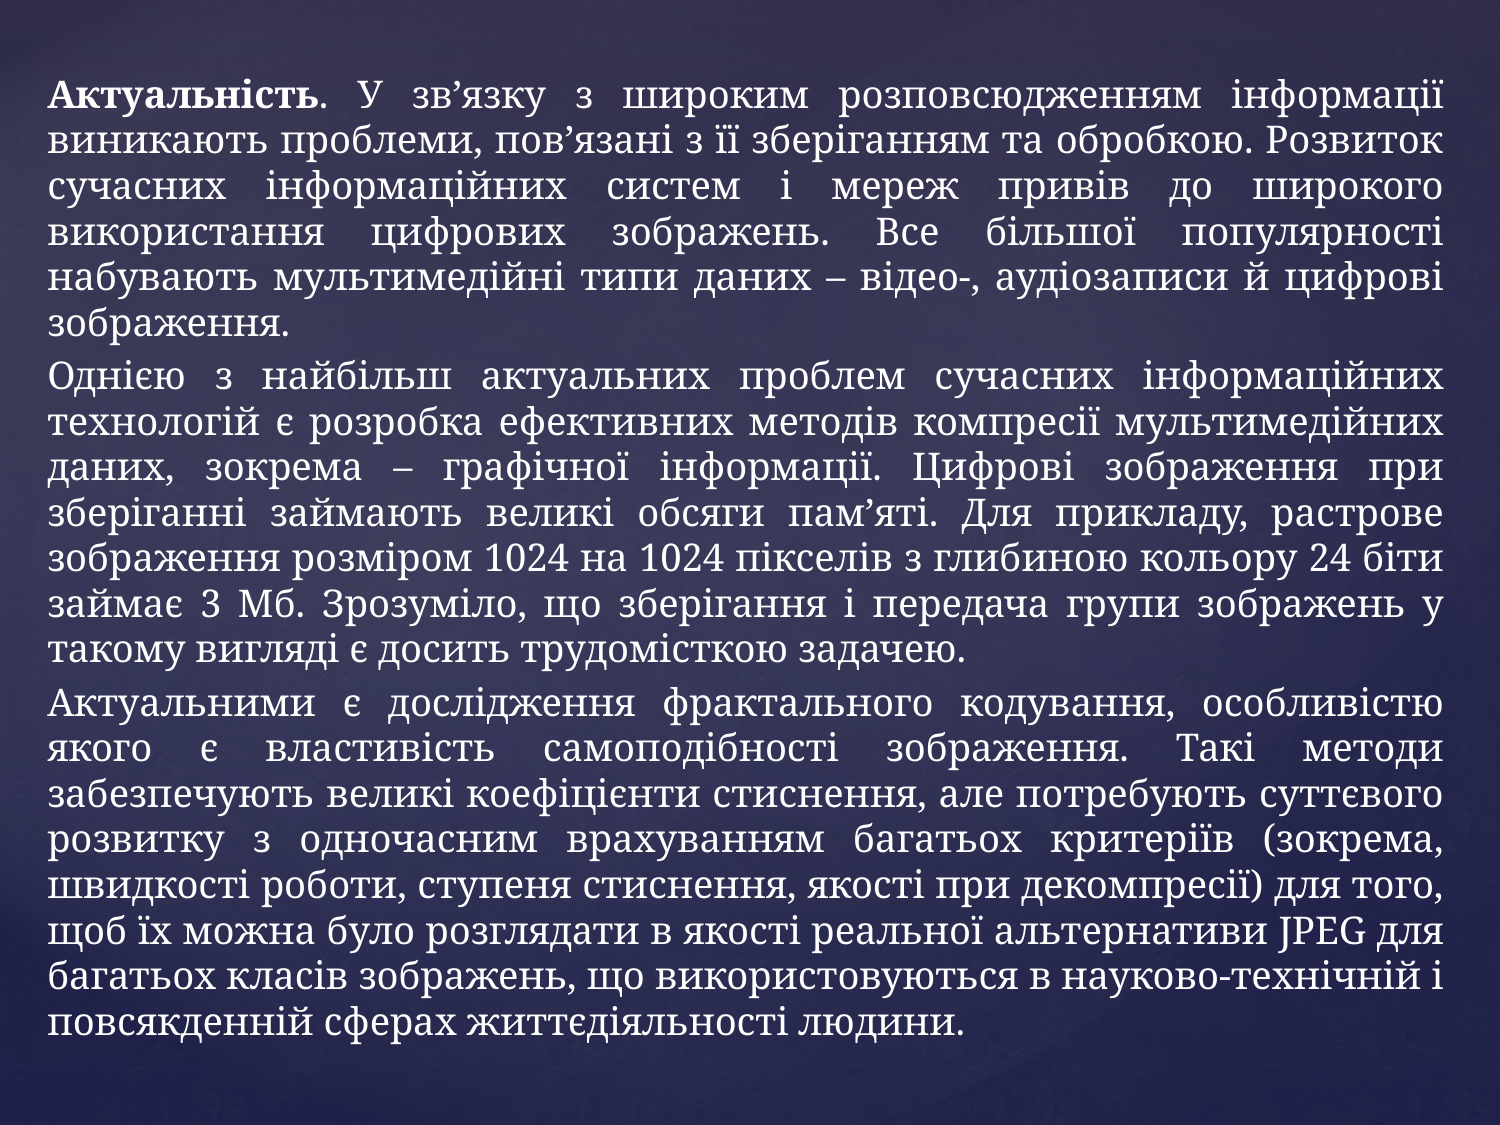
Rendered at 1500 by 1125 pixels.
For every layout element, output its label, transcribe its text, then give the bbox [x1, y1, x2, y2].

list Актуальність. У зв’язку з широким розповсюдженням інформації виникають проблеми, пов’язані з її зберіганням та обробкою. Розвиток сучасних інформаційних систем і мереж привів до широкого використання цифрових зображень. Все більшої популярності набувають мультимедійні типи даних – відео-, аудіозаписи й цифрові зображення. Однією з найбільш актуальних проблем сучасних інформаційних технологій є розробка ефективних методів компресії мультимедійних даних, зокрема – графічної інформації. Цифрові зображення при зберіганні займають великі обсяги пам’яті. Для прикладу, растрове зображення розміром 1024 на 1024 пікселів з глибиною кольору 24 біти займає 3 Мб. Зрозуміло, що зберігання і передача групи зображень у такому вигляді є досить трудомісткою задачею. Актуальними є дослідження фрактального кодування, особливістю якого є властивість самоподібності зображення. Такі методи забезпечують великі коефіцієнти стиснення, але потребують суттєвого розвитку з одночасним врахуванням багатьох критеріїв (зокрема, швидкості роботи, ступеня стиснення, якості при декомпресії) для того, щоб їх можна було розглядати в якості реальної альтернативи JPEG для багатьох класів зображень, що використовуються в науково-технічній і повсякденній сферах життєдіяльності людини. [29, 42, 1459, 1071]
